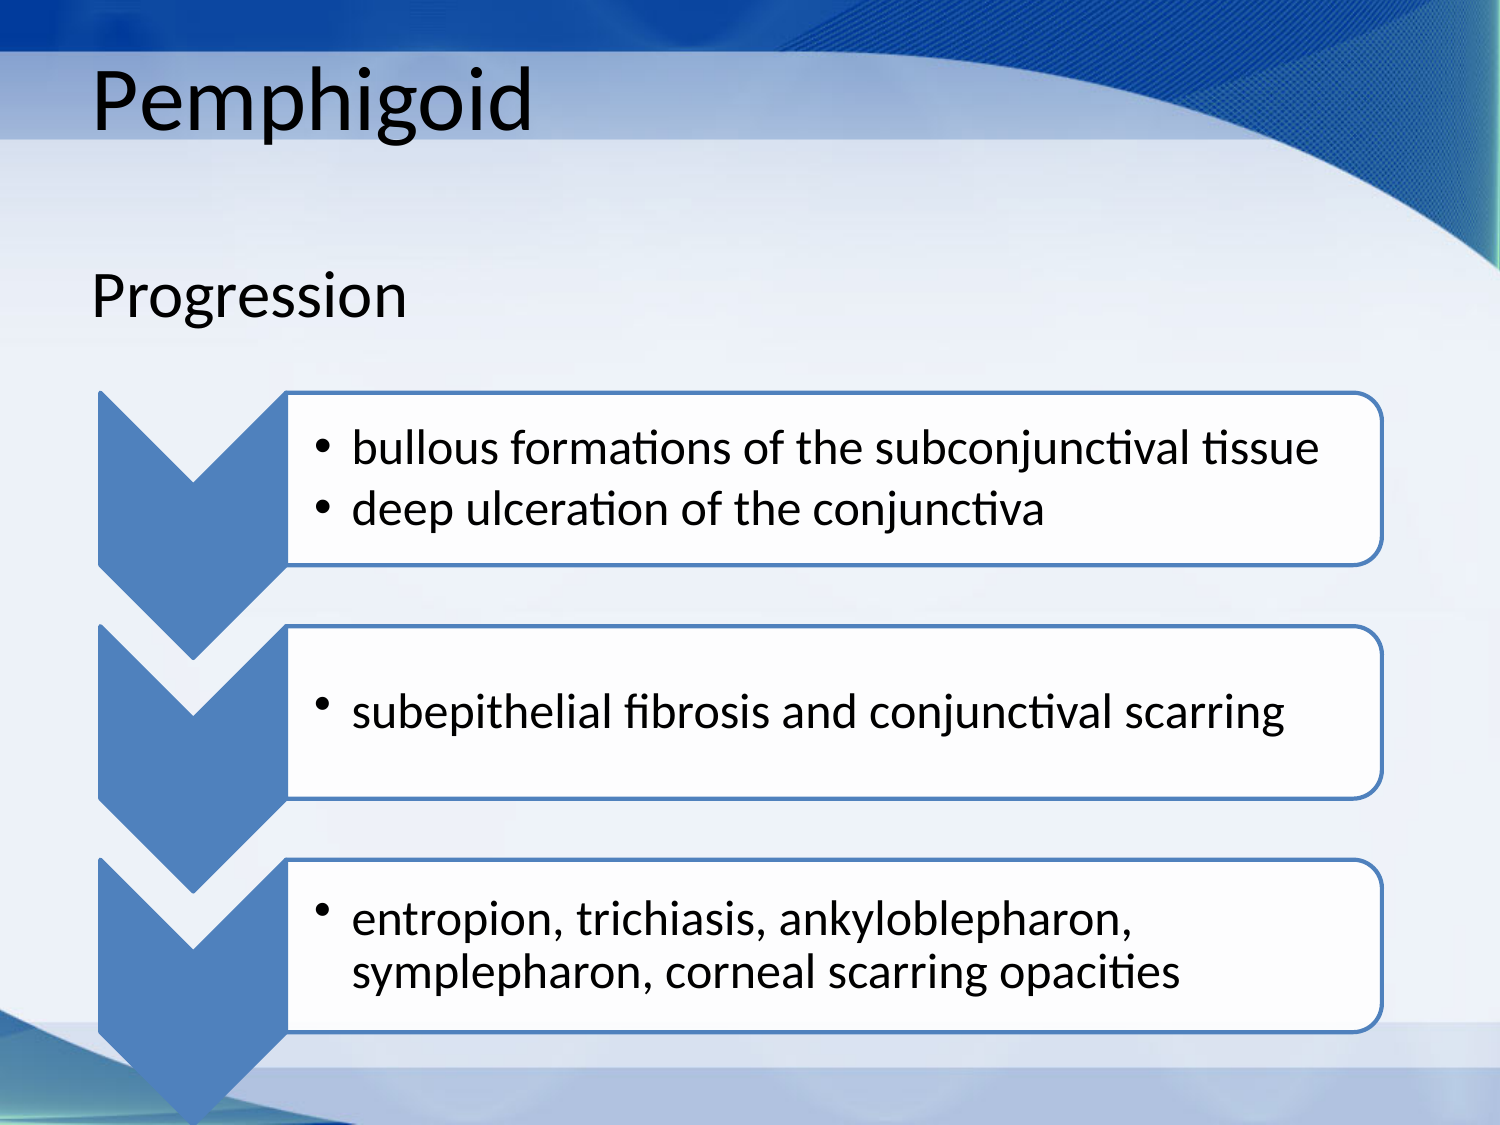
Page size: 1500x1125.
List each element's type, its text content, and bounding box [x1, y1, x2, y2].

list Progression [76, 243, 1366, 497]
title Pemphigoid [76, 0, 1427, 188]
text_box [100, 392, 1383, 1125]
picture [0, 0, 1500, 1125]
